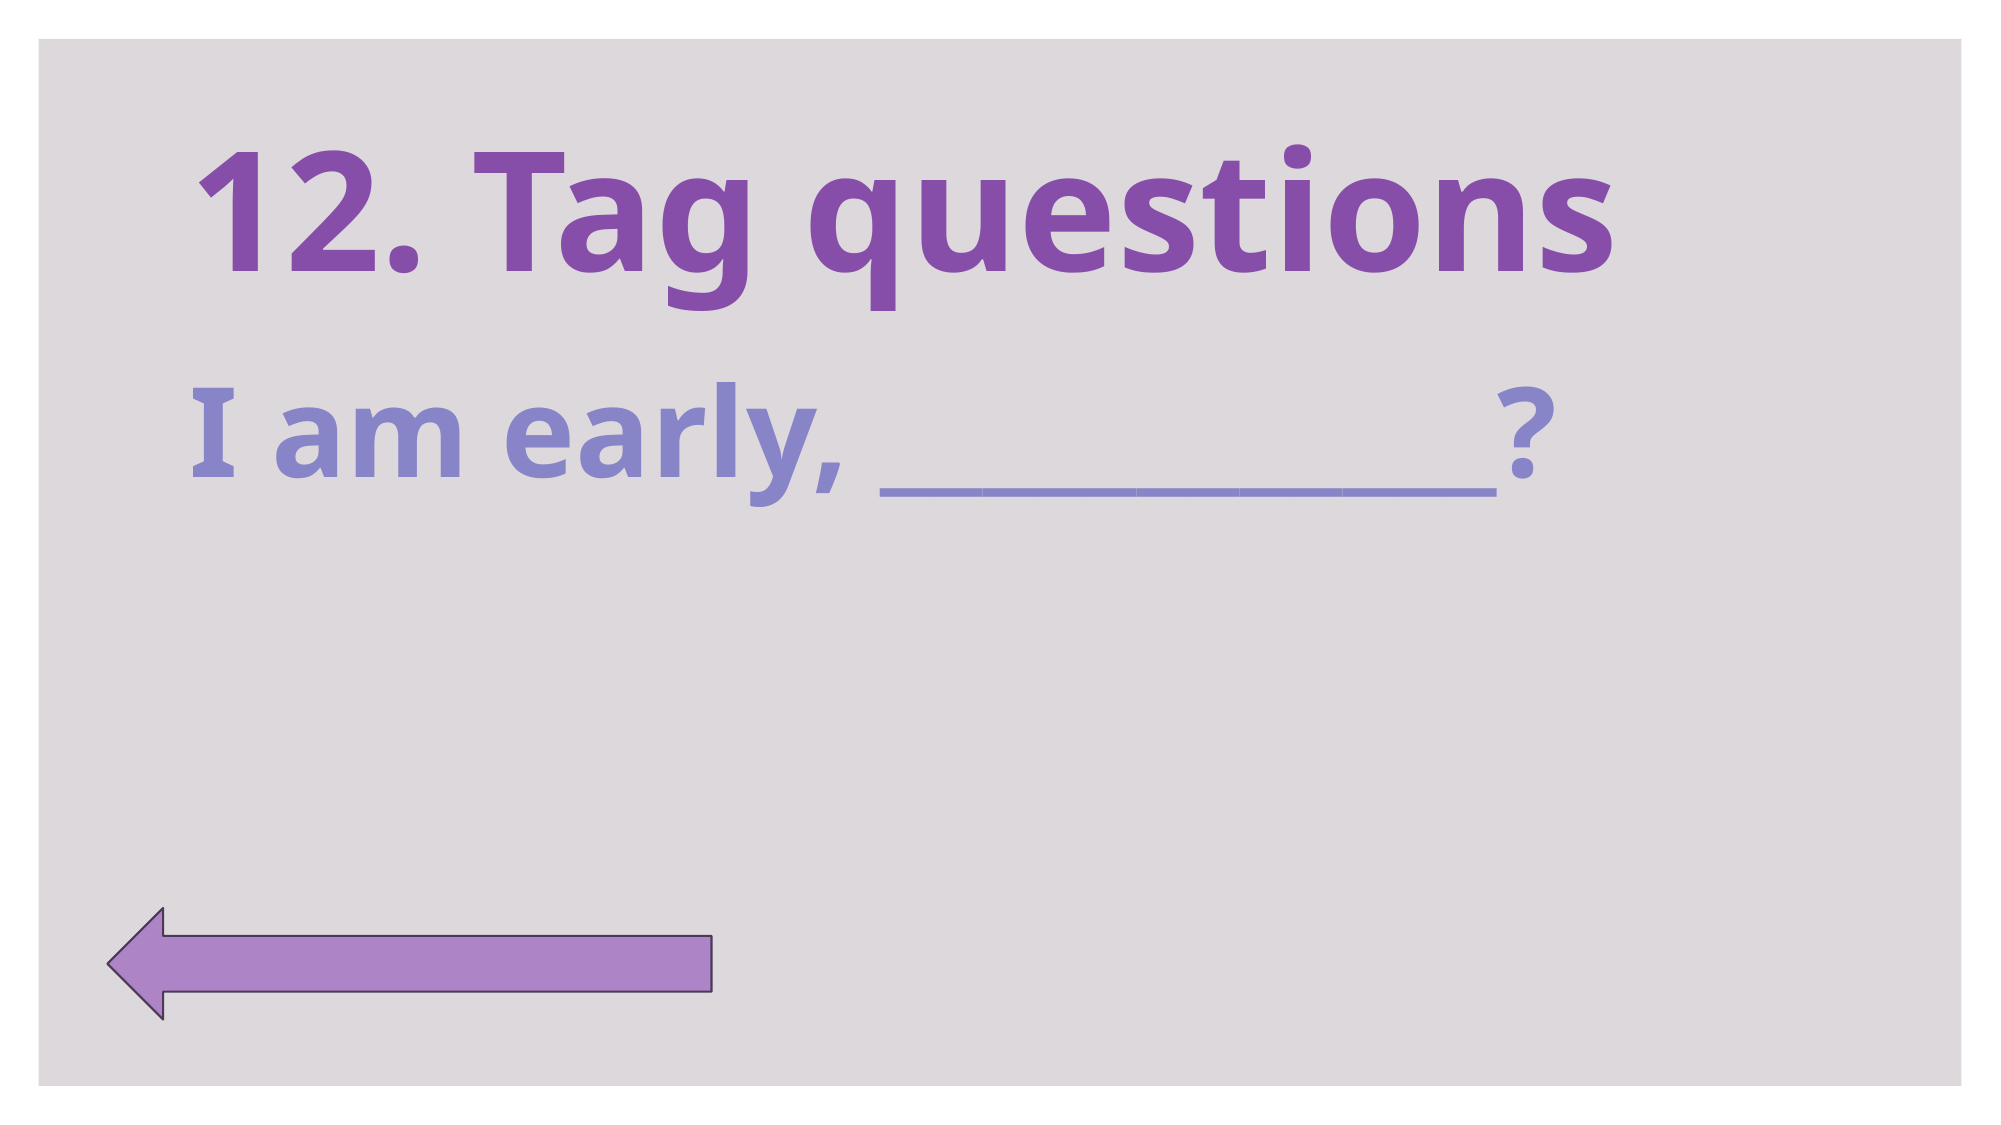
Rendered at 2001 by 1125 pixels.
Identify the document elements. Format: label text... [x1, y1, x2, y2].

title 12. Tag questions [174, 105, 1825, 331]
text_box [106, 907, 713, 1021]
list I am early, ____________? [174, 345, 1825, 990]
